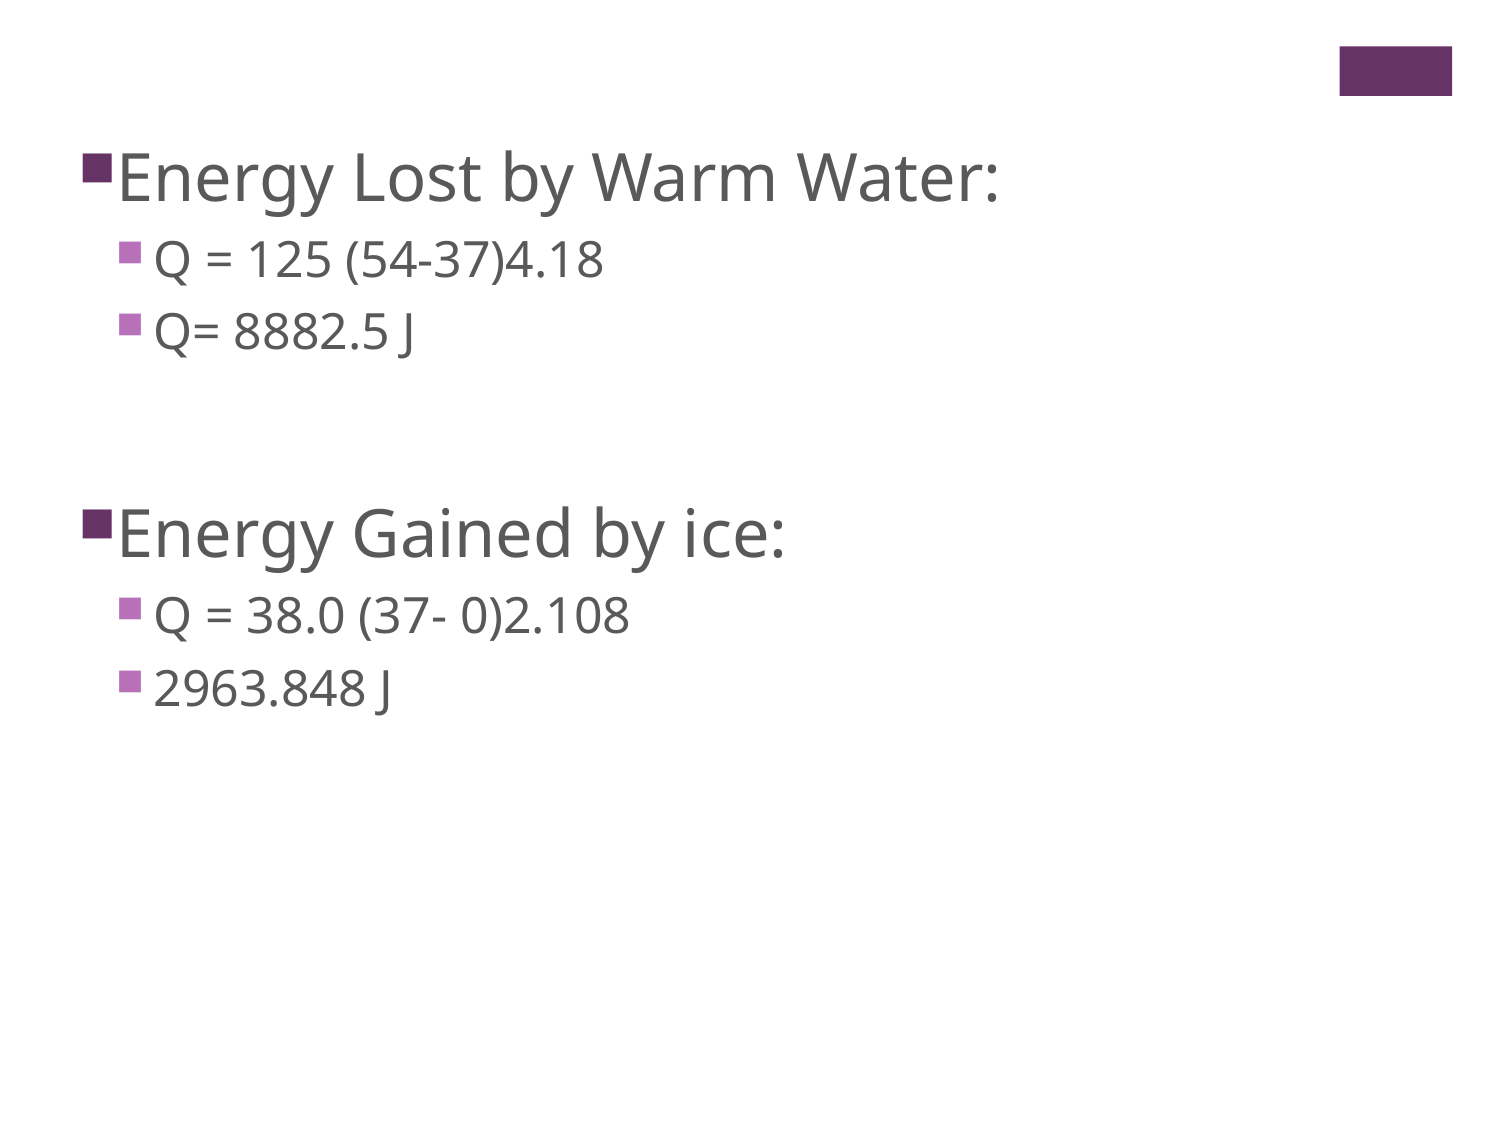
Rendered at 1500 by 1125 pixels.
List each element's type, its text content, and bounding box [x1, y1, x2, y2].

list Energy Lost by Warm Water: Q = 125 (54-37)4.18 Q= 8882.5 J Energy Gained by ice: Q = 38.0 (37- 0)2.108 2963.848 J [63, 127, 1449, 1070]
